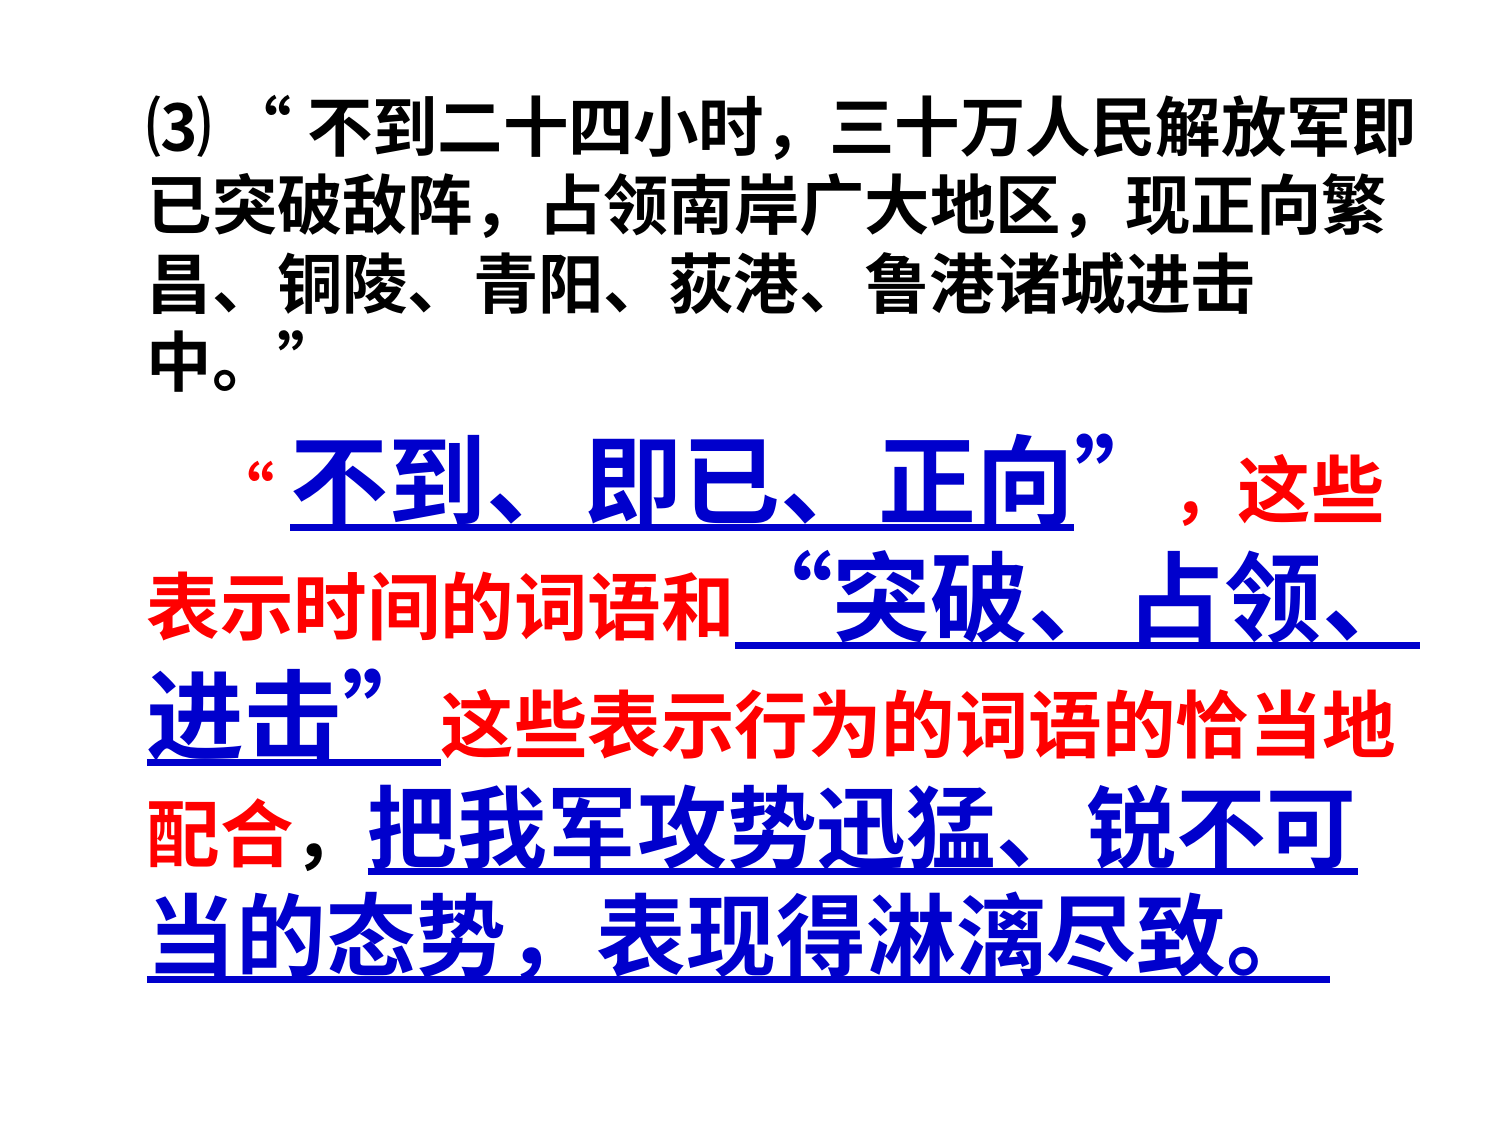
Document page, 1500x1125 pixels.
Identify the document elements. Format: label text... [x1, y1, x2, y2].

list ⑶ “不到二十四小时，三十万人民解放军即已突破敌阵，占领南岸广大地区，现正向繁昌、铜陵、青阳、荻港、鲁港诸城进击中。” “不到、即已、正向”，这些表示时间的词语和“突破、占领、进击”这些表示行为的词语的恰当地配合，把我军攻势迅猛、锐不可当的态势，表现得淋漓尽致。 [76, 0, 1436, 1000]
